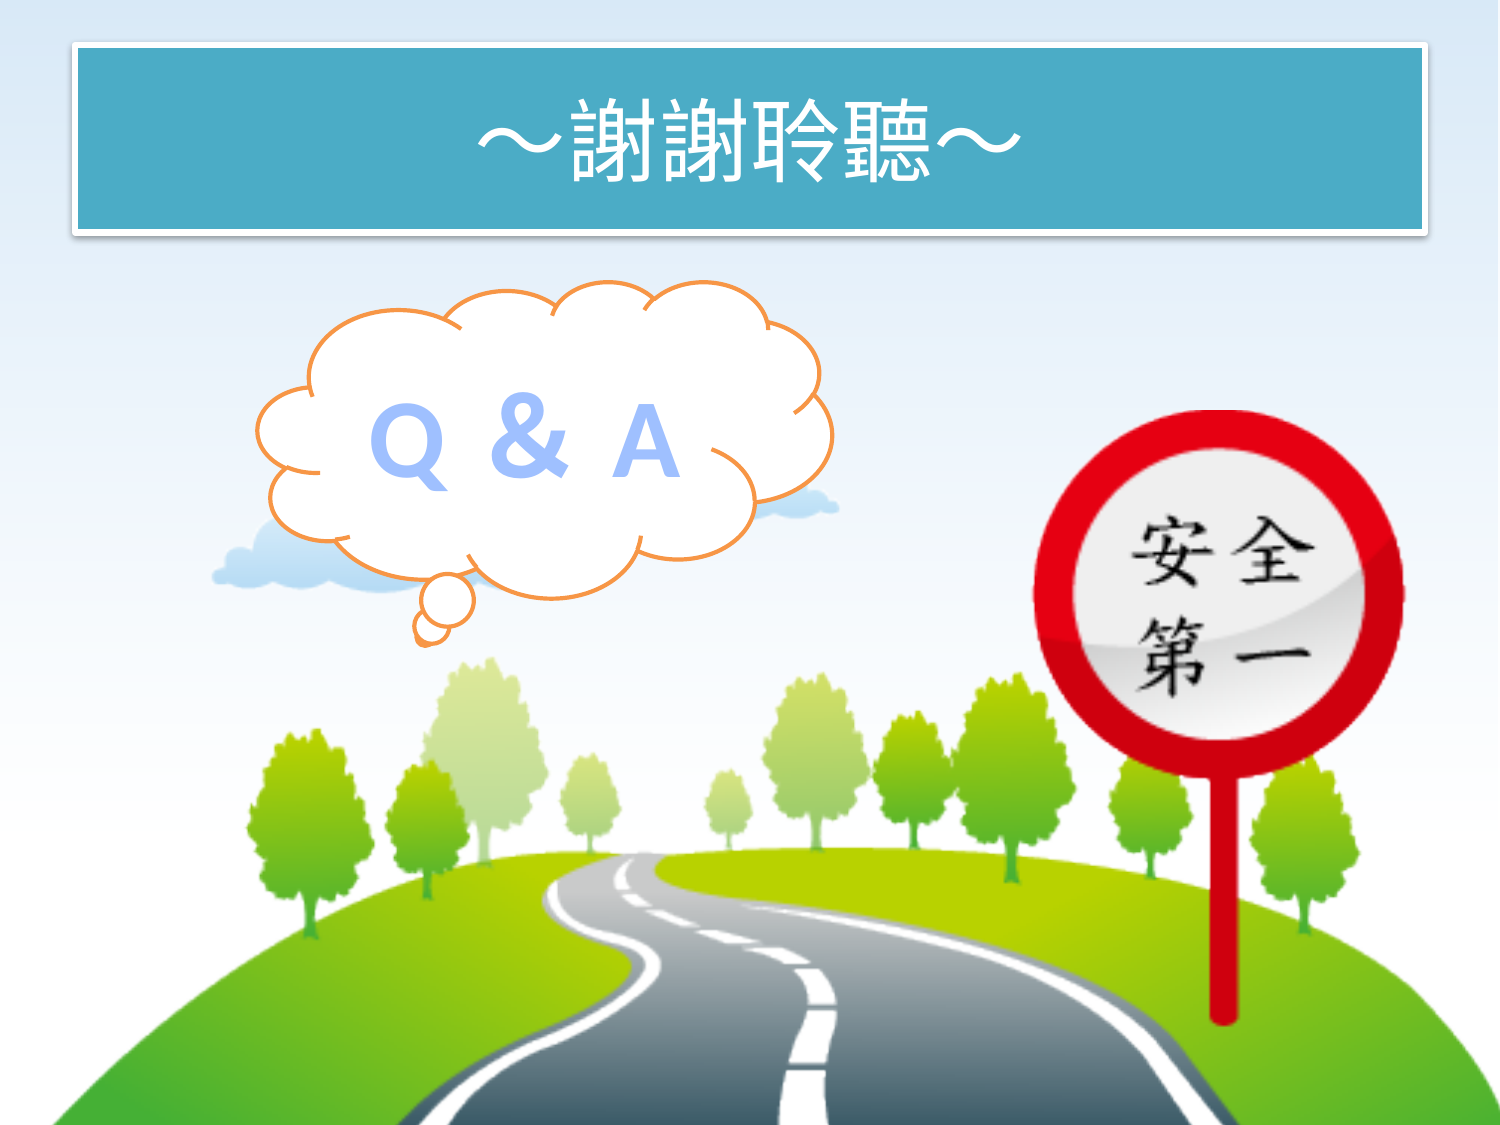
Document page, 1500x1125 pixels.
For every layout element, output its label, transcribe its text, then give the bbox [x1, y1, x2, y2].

picture [0, 0, 1500, 1125]
title ～謝謝聆聽～ [72, 42, 1428, 236]
text_box Q＆A [262, 280, 828, 409]
